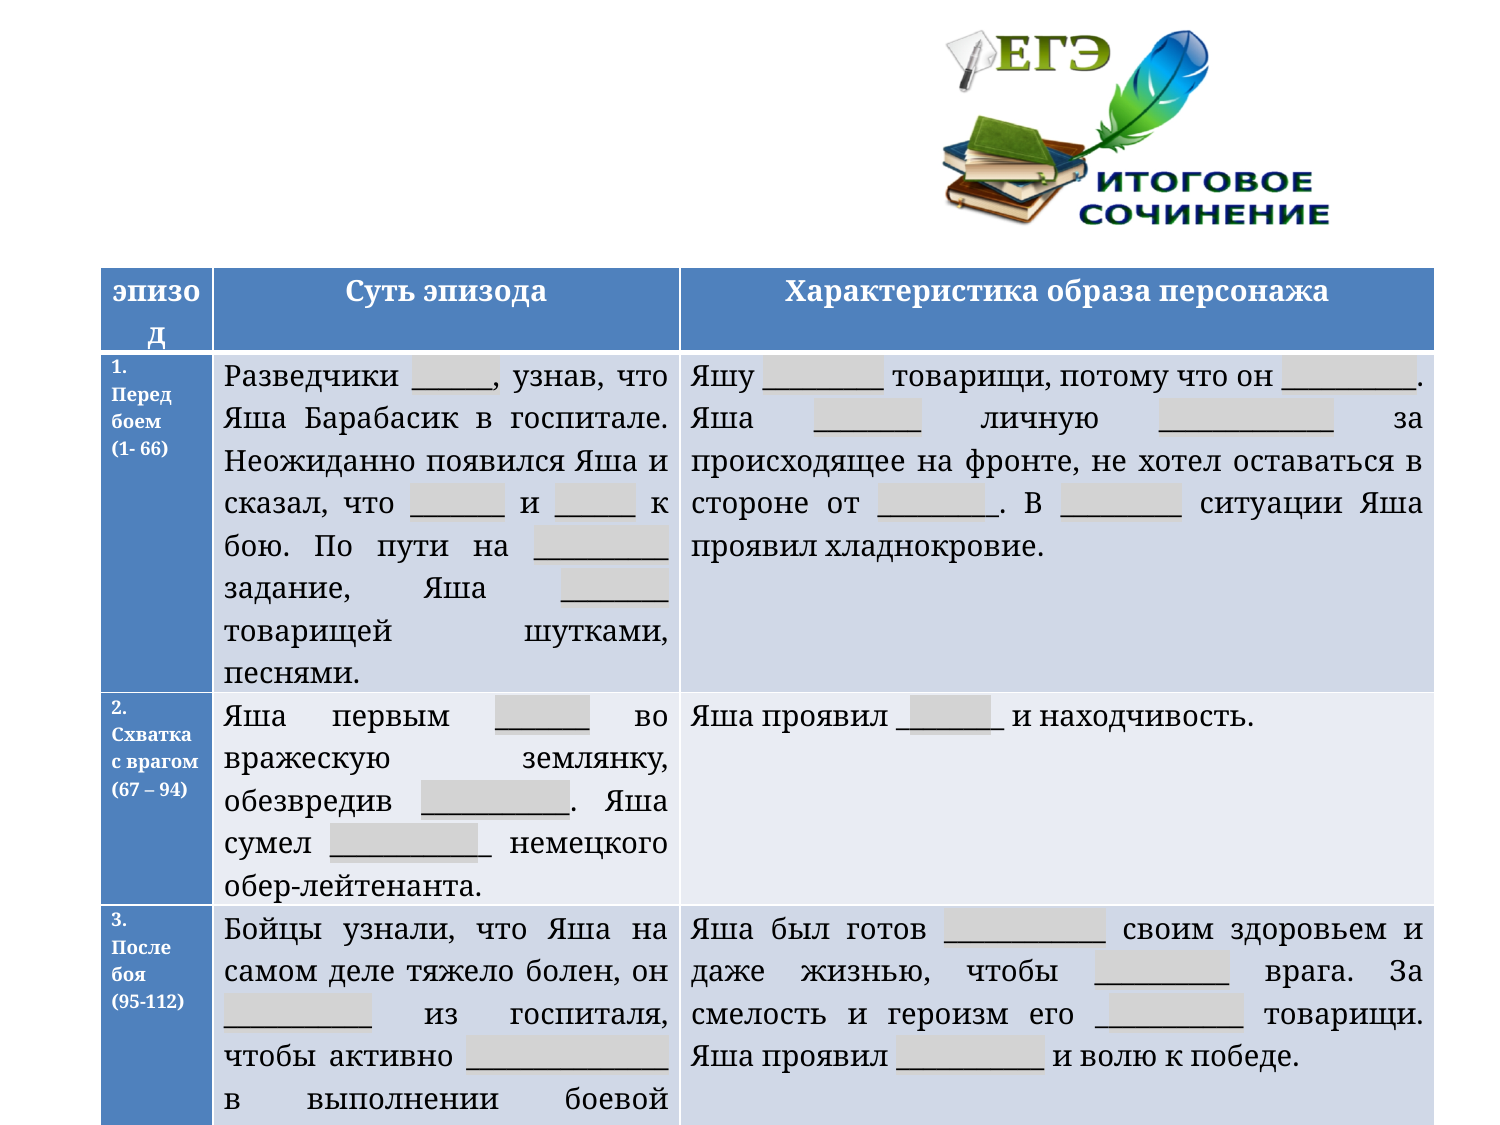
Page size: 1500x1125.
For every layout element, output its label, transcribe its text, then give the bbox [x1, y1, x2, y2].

table_cell Яшу _________ товарищи, потому что он __________. Яша ________ личную _____________ за происходящее на фронте, не хотел оставаться в стороне от _________. В _________ ситуации Яша проявил хладнокровие. [681, 355, 1434, 692]
table_cell Яша был готов ____________ своим здоровьем и даже жизнью, чтобы __________ врага. За смелость и героизм его ___________ товарищи. Яша проявил ___________ и волю к победе. [681, 906, 1434, 1125]
table_cell 2. Схватка с врагом (67 – 94) [101, 693, 212, 904]
table_header Характеристика образа персонажа [681, 268, 1434, 350]
table_cell 3. После боя (95-112) [101, 906, 212, 1125]
table_cell Бойцы узнали, что Яша на самом деле тяжело болен, он ___________ из госпиталя, чтобы активно _______________ в выполнении боевой задачи. [214, 906, 679, 1125]
table_cell 1. Перед боем (1- 66) [101, 355, 212, 692]
picture [879, 18, 1424, 244]
table_header Суть эпизода [214, 268, 679, 350]
table_cell Яша проявил ________ и находчивость. [681, 693, 1434, 904]
table_cell Яша первым _______ во вражескую землянку, обезвредив ___________. Яша сумел ____________ немецкого обер-лейтенанта. [214, 693, 679, 904]
table_header эпизод [101, 268, 212, 350]
table_cell Разведчики ______, узнав, что Яша Барабасик в госпитале. Неожиданно появился Яша и сказал, что _______ и ______ к бою. По пути на __________ задание, Яша ________ товарищей шутками, песнями. [214, 355, 679, 692]
